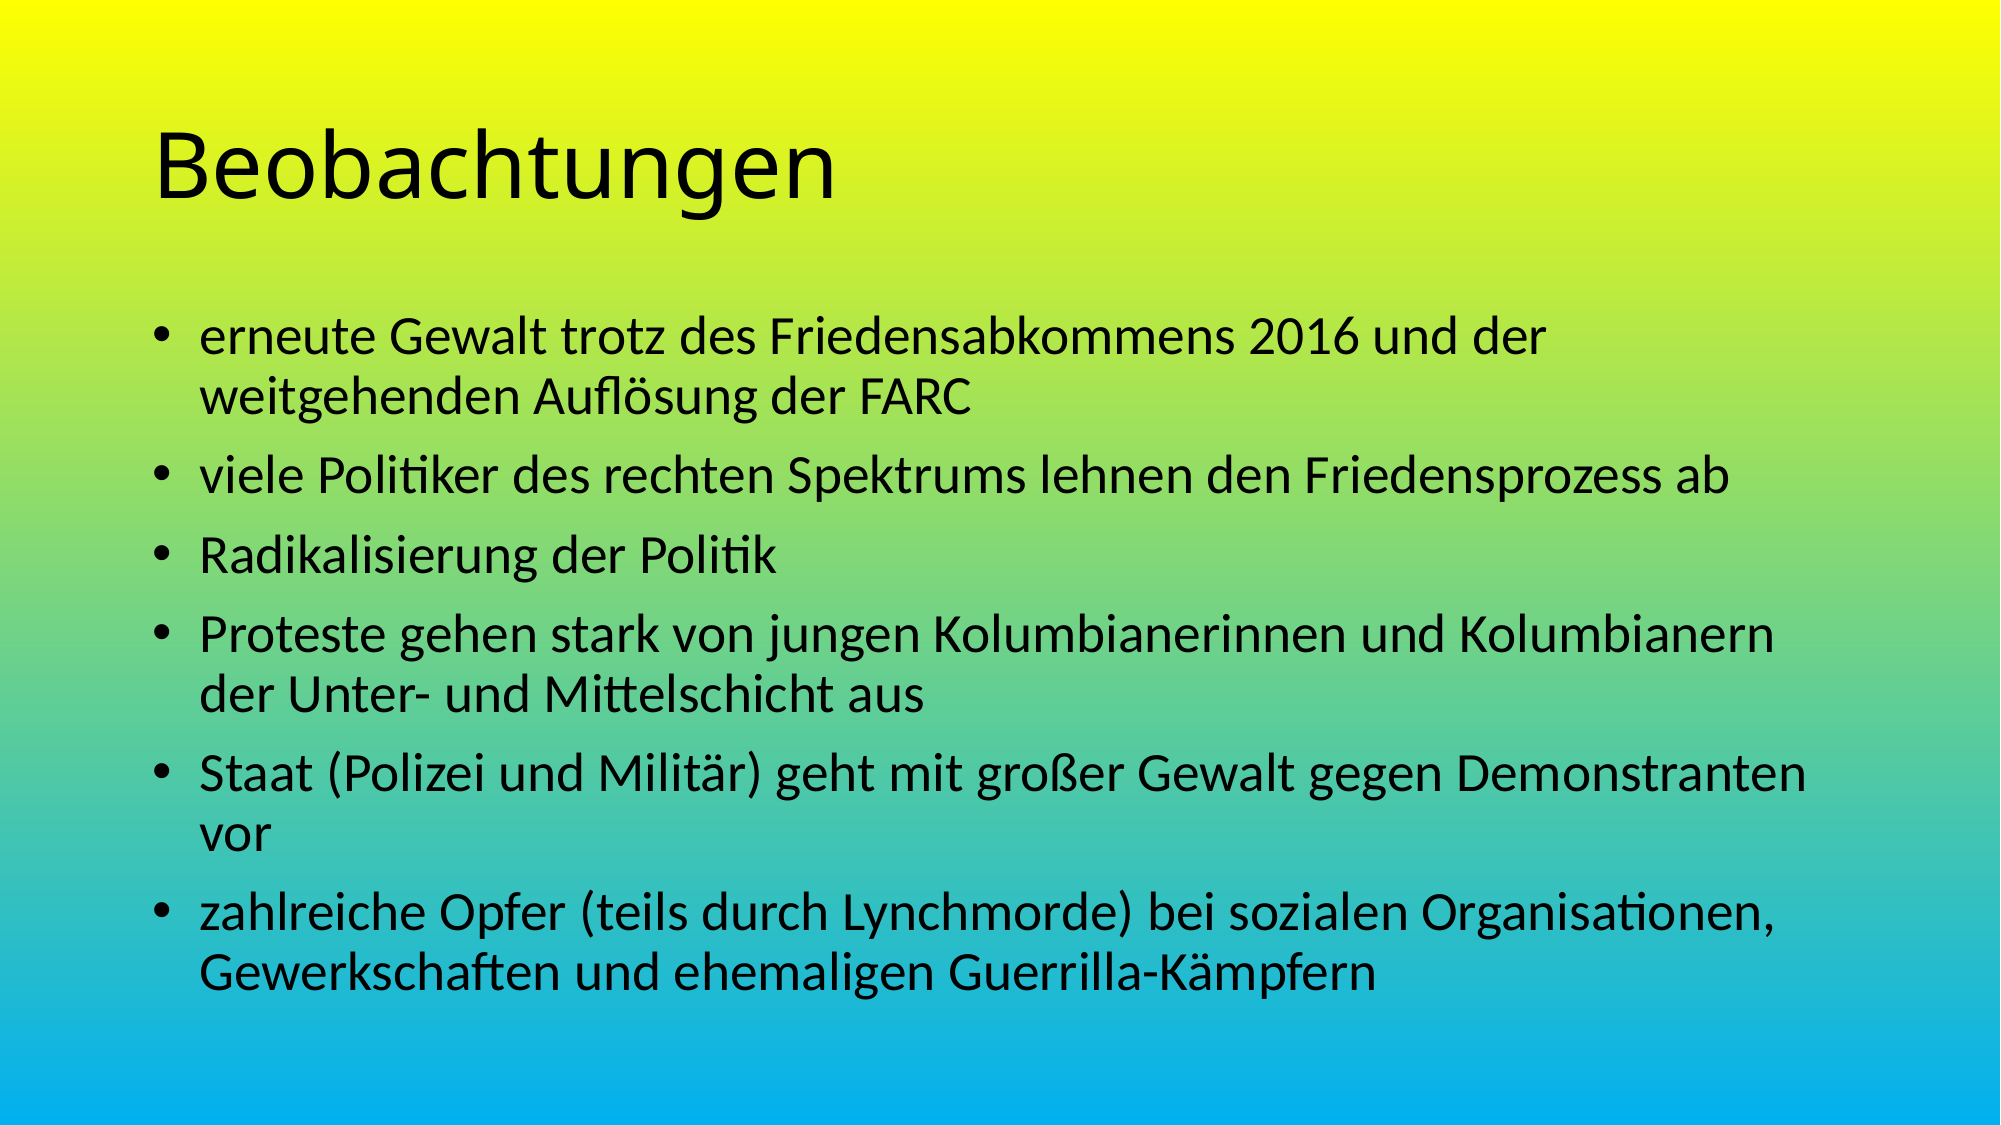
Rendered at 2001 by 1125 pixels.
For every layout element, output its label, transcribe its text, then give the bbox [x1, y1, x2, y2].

text_box erneute Gewalt trotz des Friedensabkommens 2016 und der weitgehenden Auflösung der FARC viele Politiker des rechten Spektrums lehnen den Friedensprozess ab Radikalisierung der Politik Proteste gehen stark von jungen Kolumbianerinnen und Kolumbianern der Unter- und Mittelschicht aus Staat (Polizei und Militär) geht mit großer Gewalt gegen Demonstranten vor zahlreiche Opfer (teils durch Lynchmorde) bei sozialen Organisationen, Gewerkschaften und ehemaligen Guerrilla-Kämpfern [137, 299, 1863, 1014]
text_box Beobachtungen [137, 59, 1863, 278]
